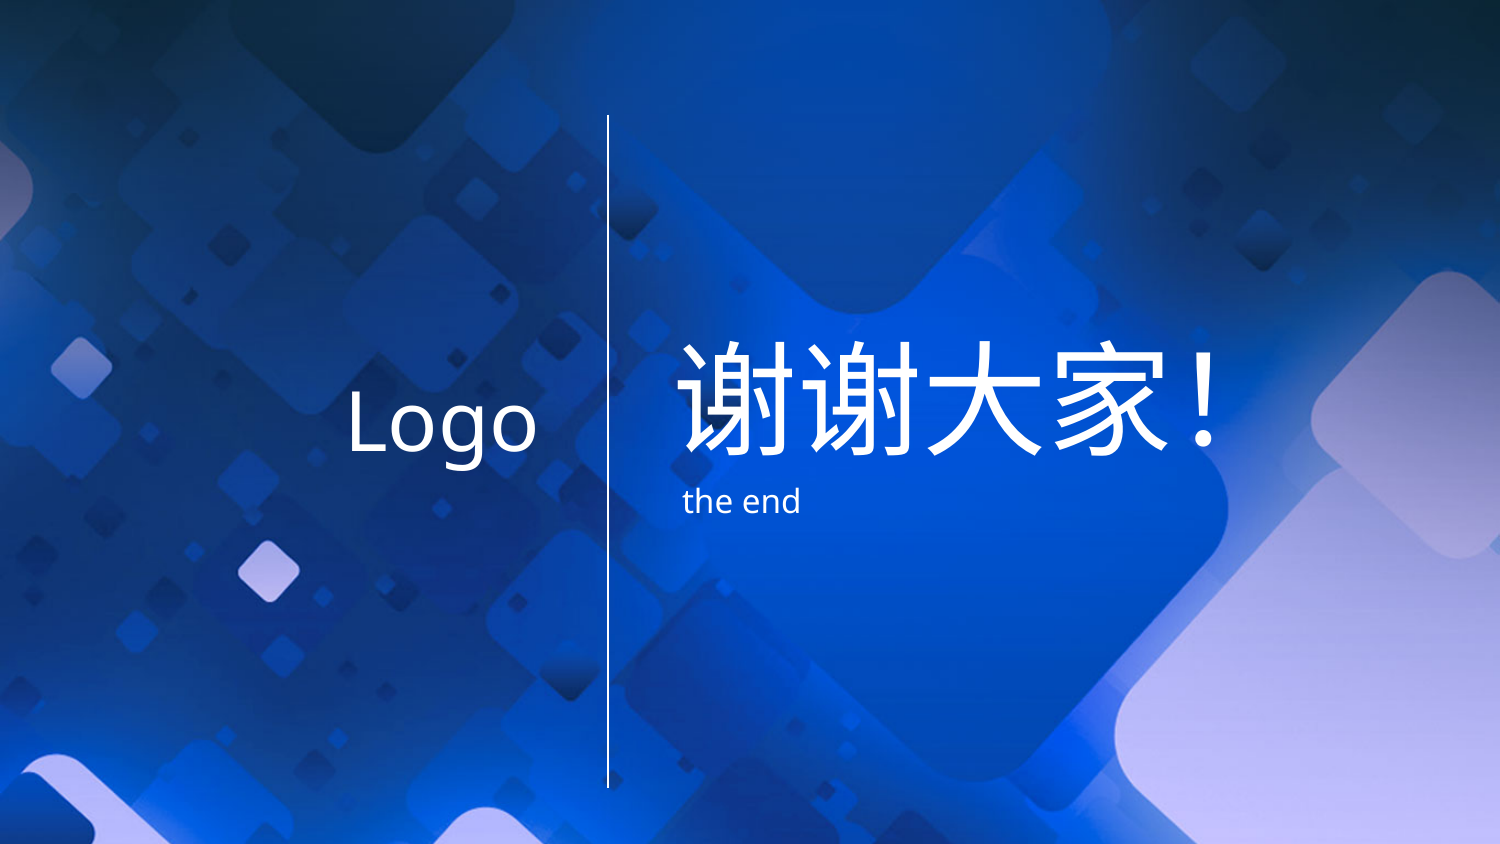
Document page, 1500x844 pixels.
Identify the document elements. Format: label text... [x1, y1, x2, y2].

text_box the end [667, 472, 1223, 528]
picture [0, 0, 1500, 844]
text_box Logo [329, 361, 555, 476]
text_box 谢谢大家！ [657, 313, 1341, 479]
